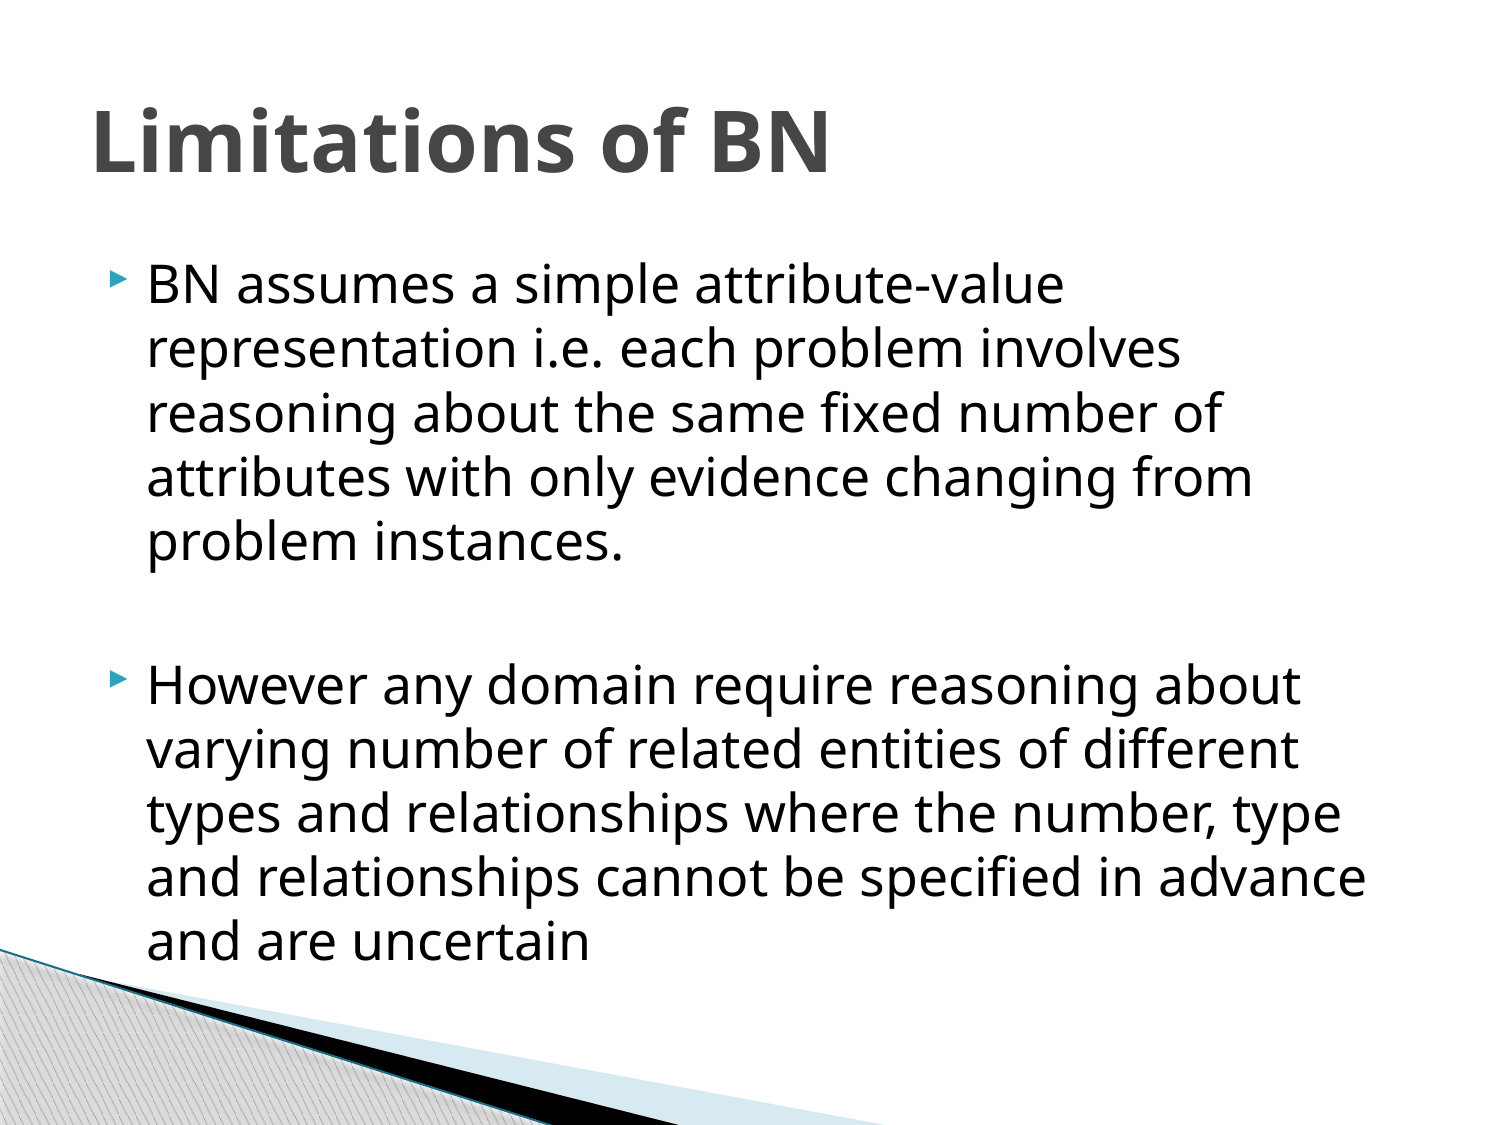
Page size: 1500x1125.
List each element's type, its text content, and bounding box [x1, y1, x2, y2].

list BN assumes a simple attribute-value representation i.e. each problem involves reasoning about the same fixed number of attributes with only evidence changing from problem instances. However any domain require reasoning about varying number of related entities of different types and relationships where the number, type and relationships cannot be specified in advance and are uncertain [75, 243, 1425, 986]
title Limitations of BN [75, 45, 1425, 233]
